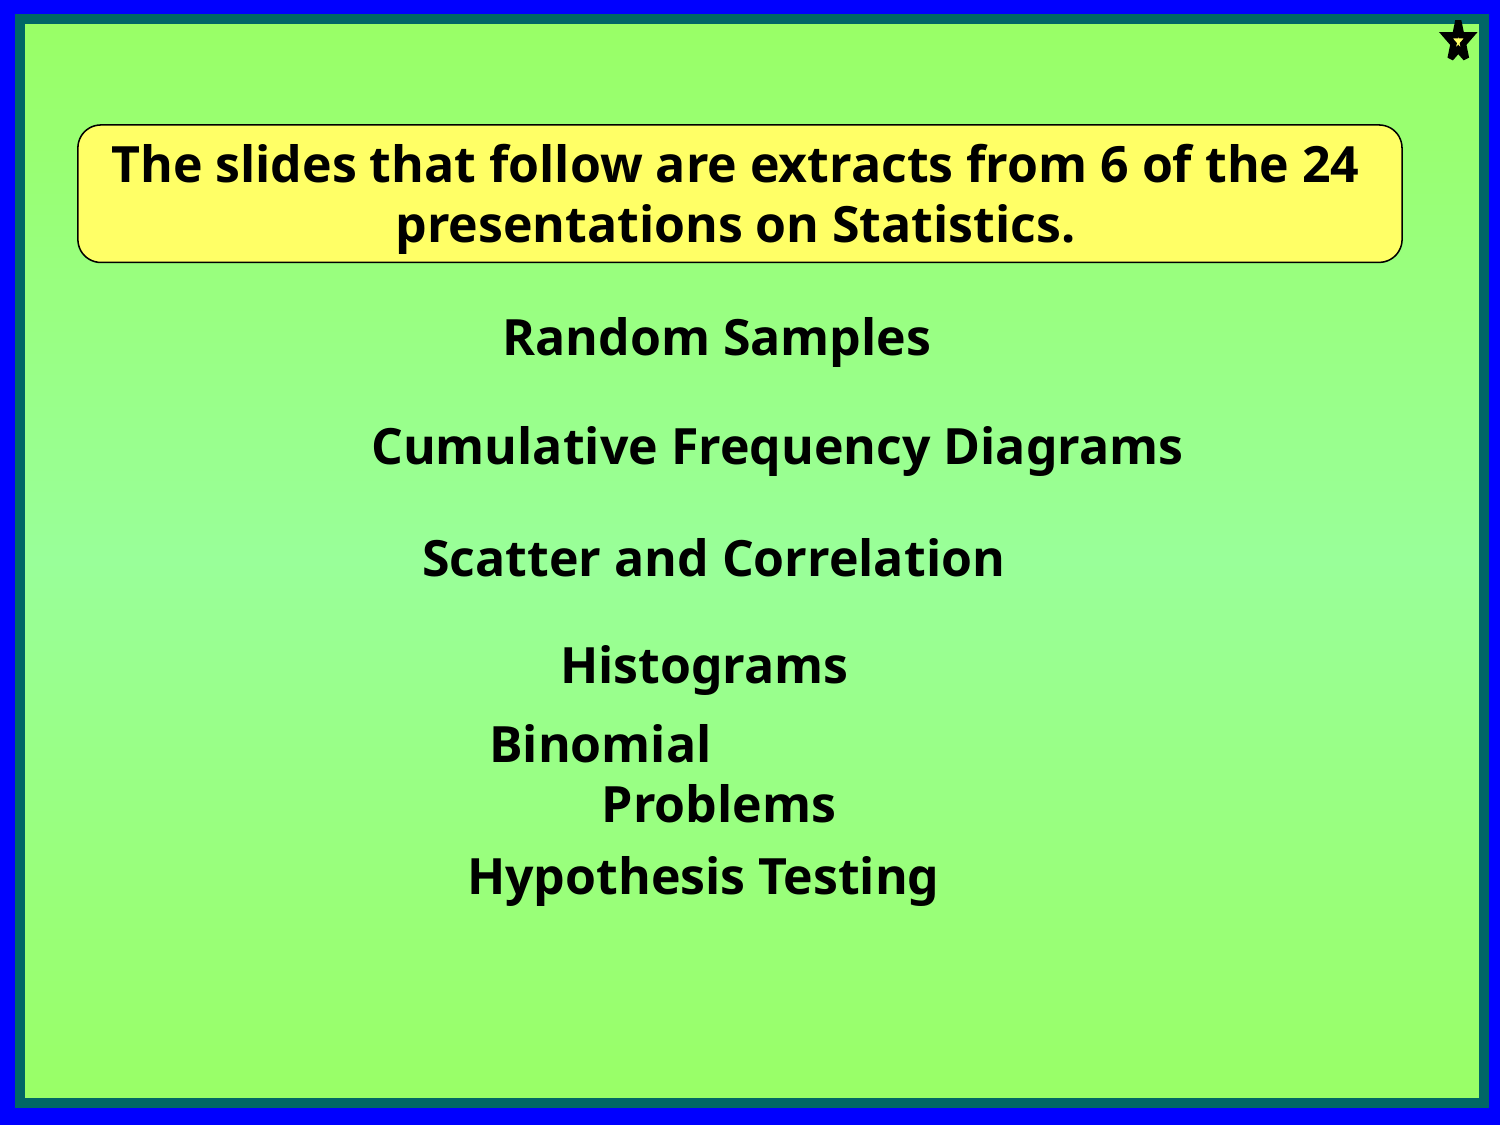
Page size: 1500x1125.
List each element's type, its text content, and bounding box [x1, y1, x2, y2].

text_box The slides that follow are extracts from 6 of the 24 presentations on Statistics. [54, 124, 1418, 260]
text_box Scatter and Correlation [407, 530, 1124, 641]
text_box Hypothesis Testing [452, 849, 965, 912]
text_box Random Samples [487, 309, 965, 373]
text_box Cumulative Frequency Diagrams [356, 419, 1282, 482]
text_box [1445, 20, 1471, 59]
text_box Histograms [545, 626, 926, 701]
text_box Binomial Problems [474, 705, 965, 840]
